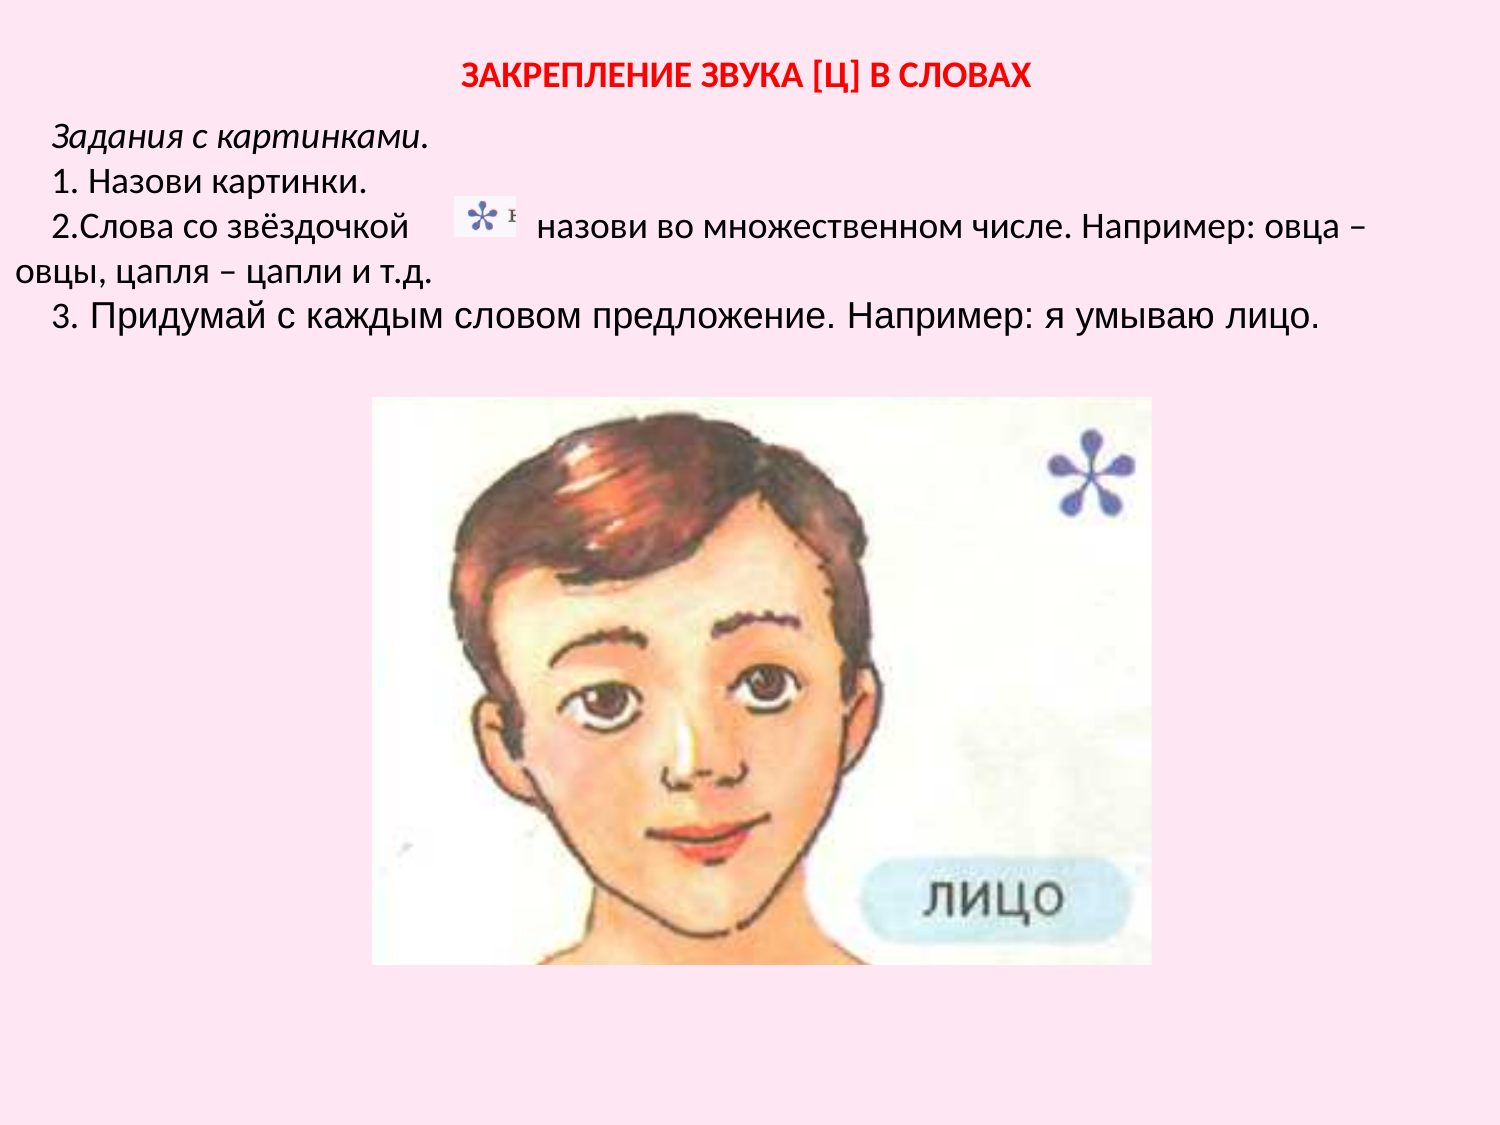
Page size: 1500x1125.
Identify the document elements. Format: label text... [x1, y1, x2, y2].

picture [454, 195, 516, 238]
text_box Задания с картинками. 1. Назови картинки. 2.Слова со звёздочкой назови во множественном числе. Например: овца – овцы, цапля – цапли и т.д. 3. Придумай с каждым словом предложение. Например: я умываю лицо. [0, 103, 1453, 389]
text_box [0, 0, 1500, 75]
text_box ЗАКРЕПЛЕНИЕ ЗВУКА [Ц] В СЛОВАХ [446, 75, 1047, 103]
picture [371, 396, 1152, 965]
